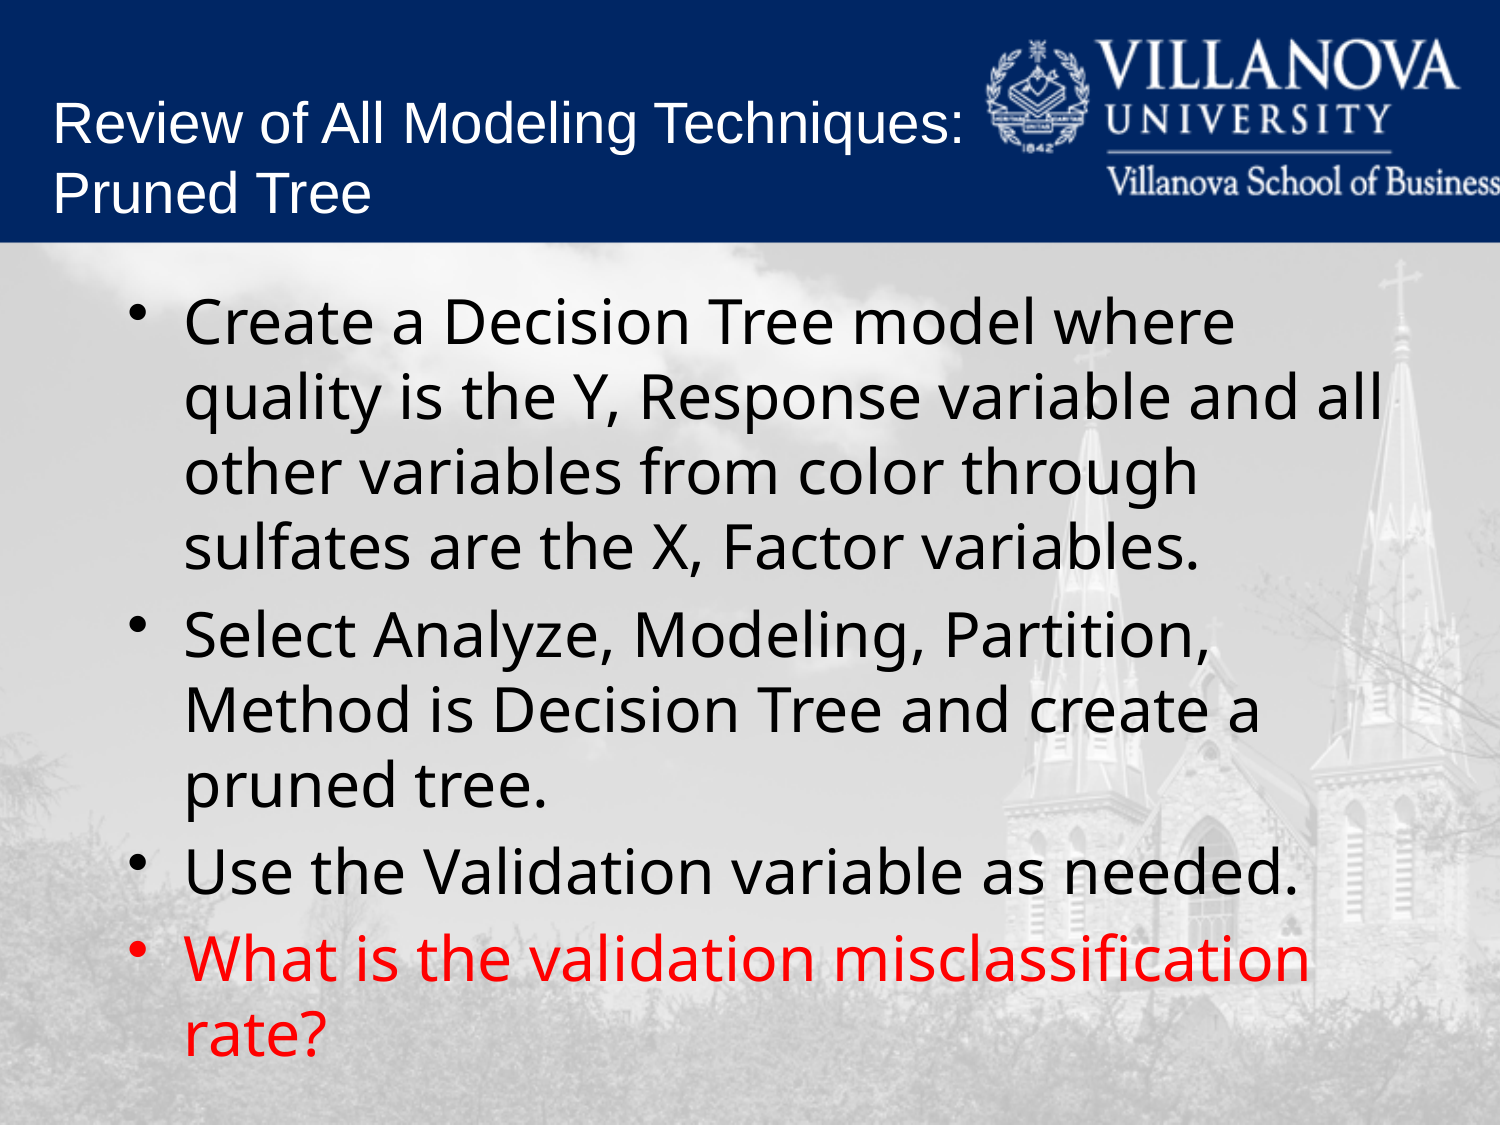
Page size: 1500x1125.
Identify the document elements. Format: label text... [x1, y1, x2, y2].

text_box Create a Decision Tree model where quality is the Y, Response variable and all other variables from color through sulfates are the X, Factor variables. Select Analyze, Modeling, Partition, Method is Decision Tree and create a pruned tree. Use the Validation variable as needed. What is the validation misclassification rate? [112, 274, 1450, 1100]
text_box Review of All Modeling Techniques: Pruned Tree [37, 99, 1425, 233]
picture [0, 0, 1500, 1125]
